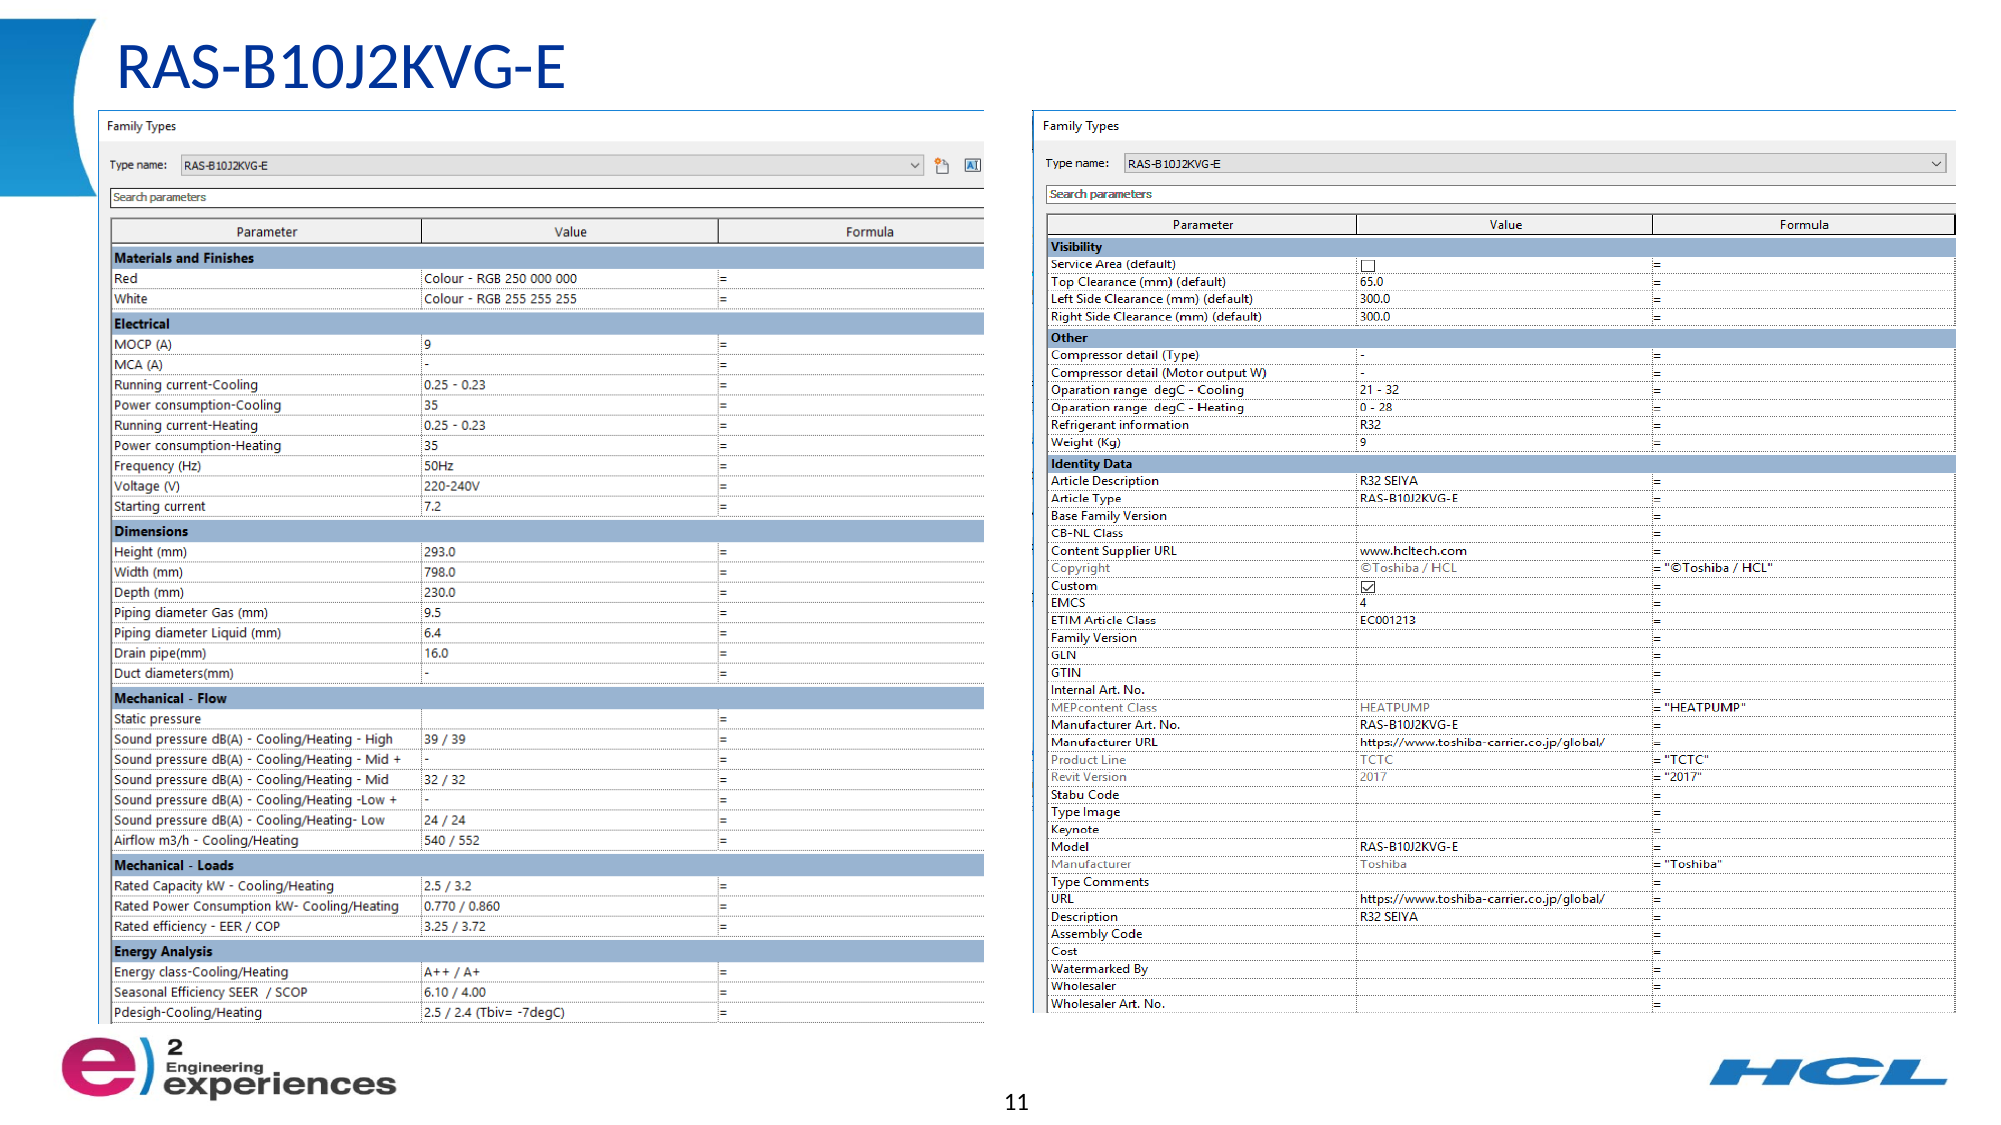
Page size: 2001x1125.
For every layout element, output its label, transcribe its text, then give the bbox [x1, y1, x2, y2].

text_box RAS-B10J2KVG-E [101, 14, 583, 109]
picture [0, 0, 2000, 1125]
